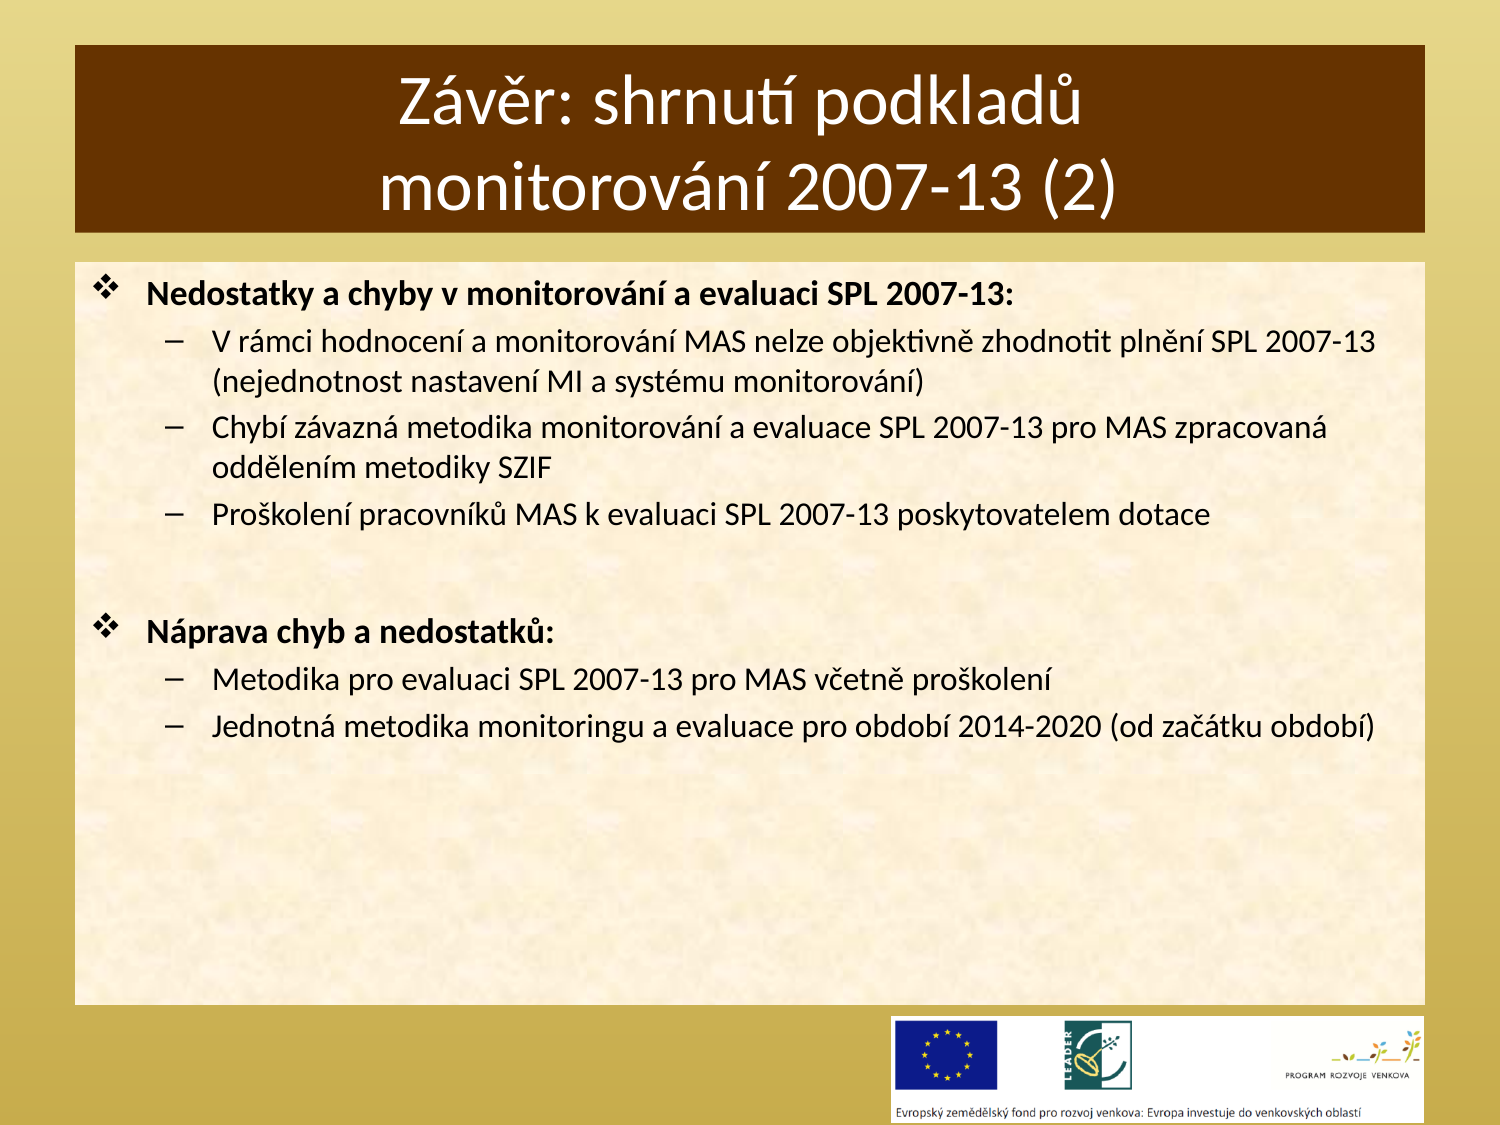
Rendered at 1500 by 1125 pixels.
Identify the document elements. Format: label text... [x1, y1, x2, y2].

title Závěr: shrnutí podkladů monitorování 2007-13 (2) [75, 45, 1425, 233]
picture [891, 1016, 1424, 1123]
list Nedostatky a chyby v monitorování a evaluaci SPL 2007-13: V rámci hodnocení a monitorování MAS nelze objektivně zhodnotit plnění SPL 2007-13 (nejednotnost nastavení MI a systému monitorování) Chybí závazná metodika monitorování a evaluace SPL 2007-13 pro MAS zpracovaná oddělením metodiky SZIF Proškolení pracovníků MAS k evaluaci SPL 2007-13 poskytovatelem dotace Náprava chyb a nedostatků: Metodika pro evaluaci SPL 2007-13 pro MAS včetně proškolení Jednotná metodika monitoringu a evaluace pro období 2014-2020 (od začátku období) [75, 262, 1425, 1005]
